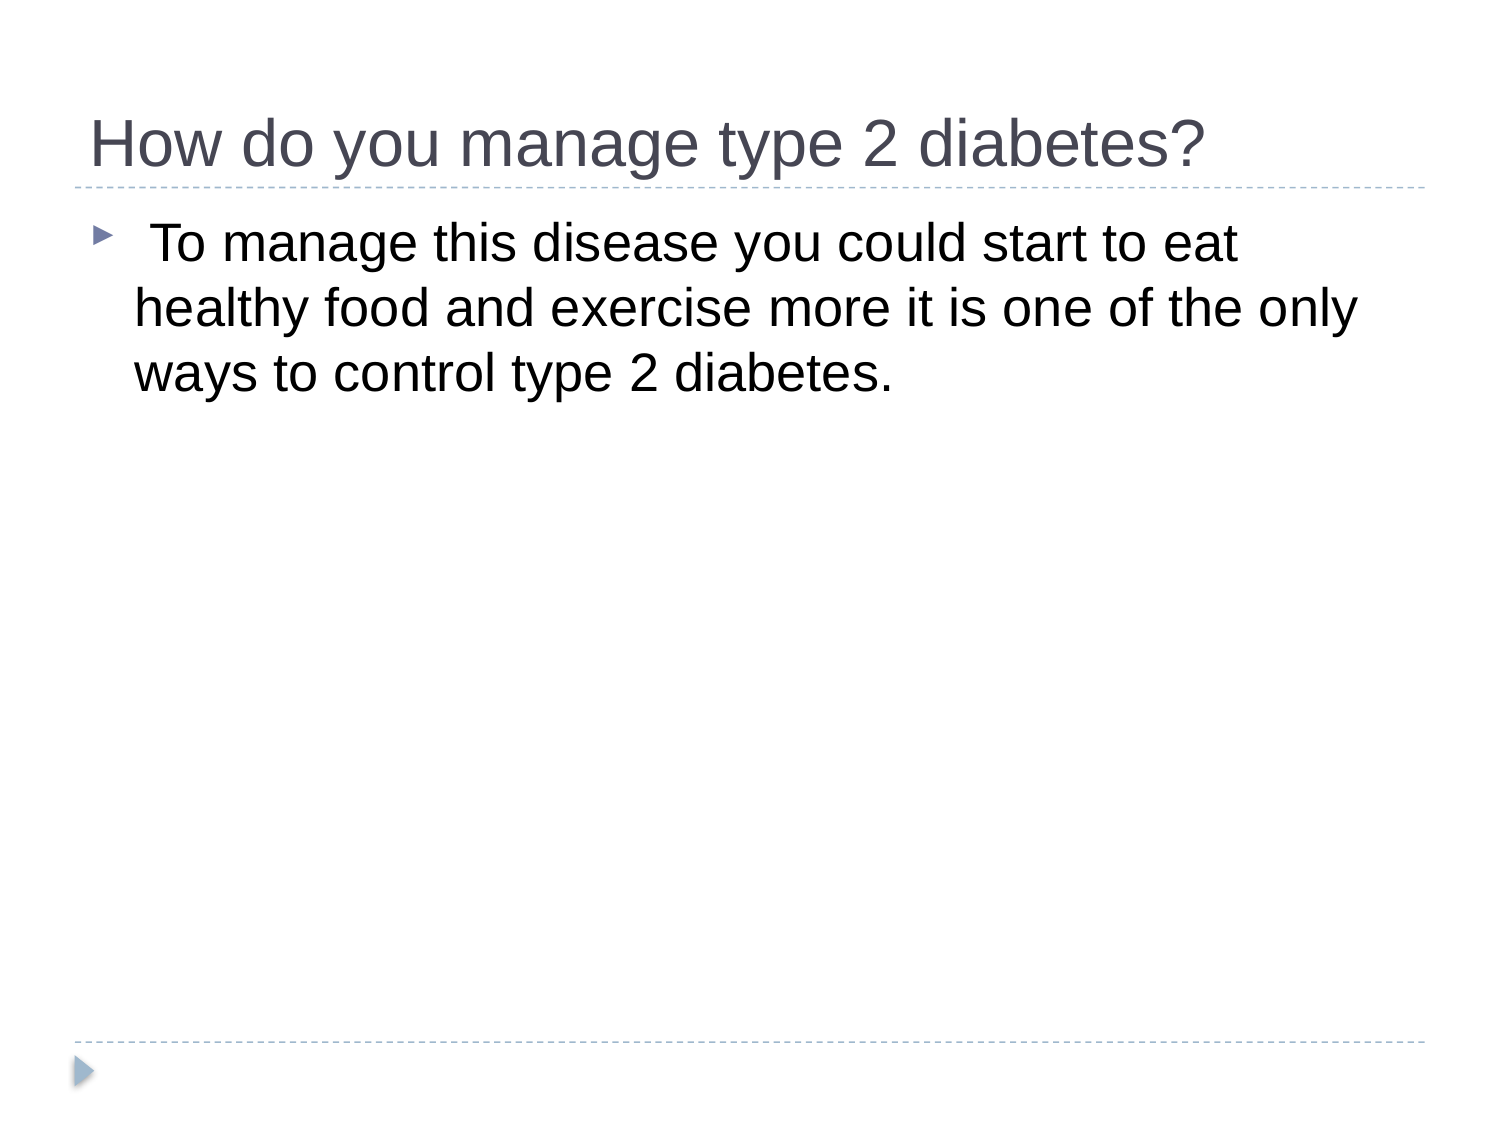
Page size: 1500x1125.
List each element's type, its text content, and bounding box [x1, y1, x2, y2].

title How do you manage type 2 diabetes? [75, 24, 1425, 188]
list To manage this disease you could start to eat healthy food and exercise more it is one of the only ways to control type 2 diabetes. [75, 200, 1425, 1006]
